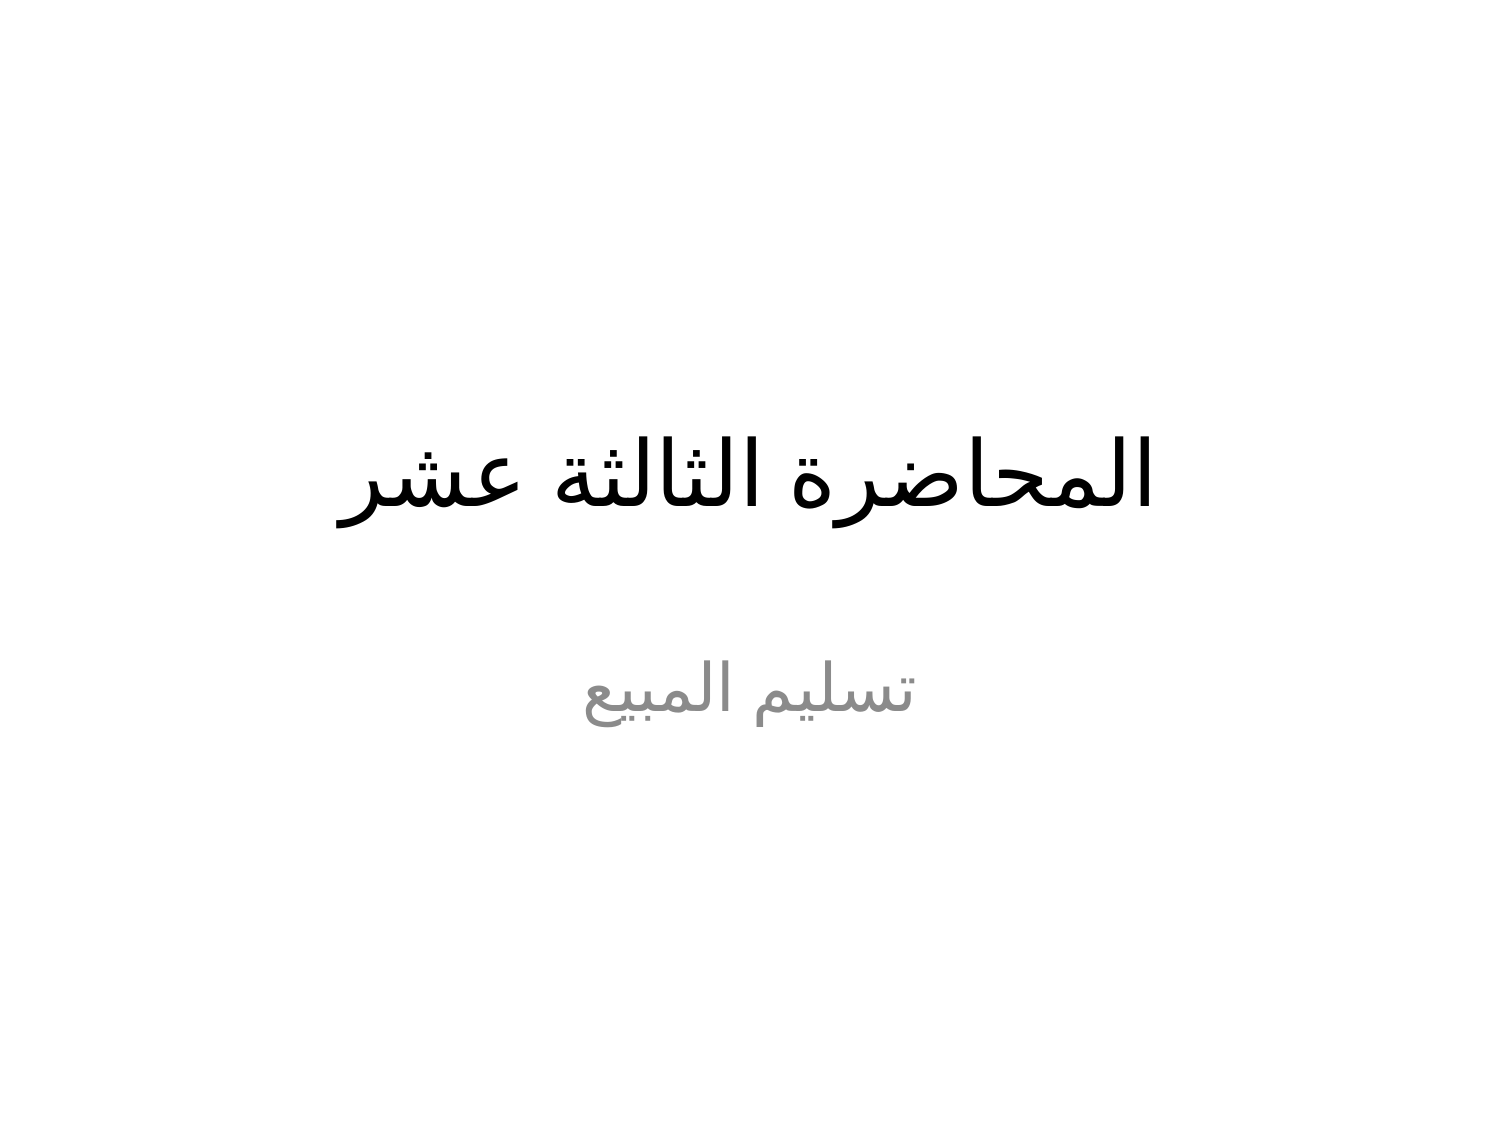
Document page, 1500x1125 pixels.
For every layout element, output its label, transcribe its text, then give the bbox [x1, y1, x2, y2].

subtitle تسليم المبيع [225, 637, 1275, 925]
title المحاضرة الثالثة عشر [112, 349, 1388, 591]
